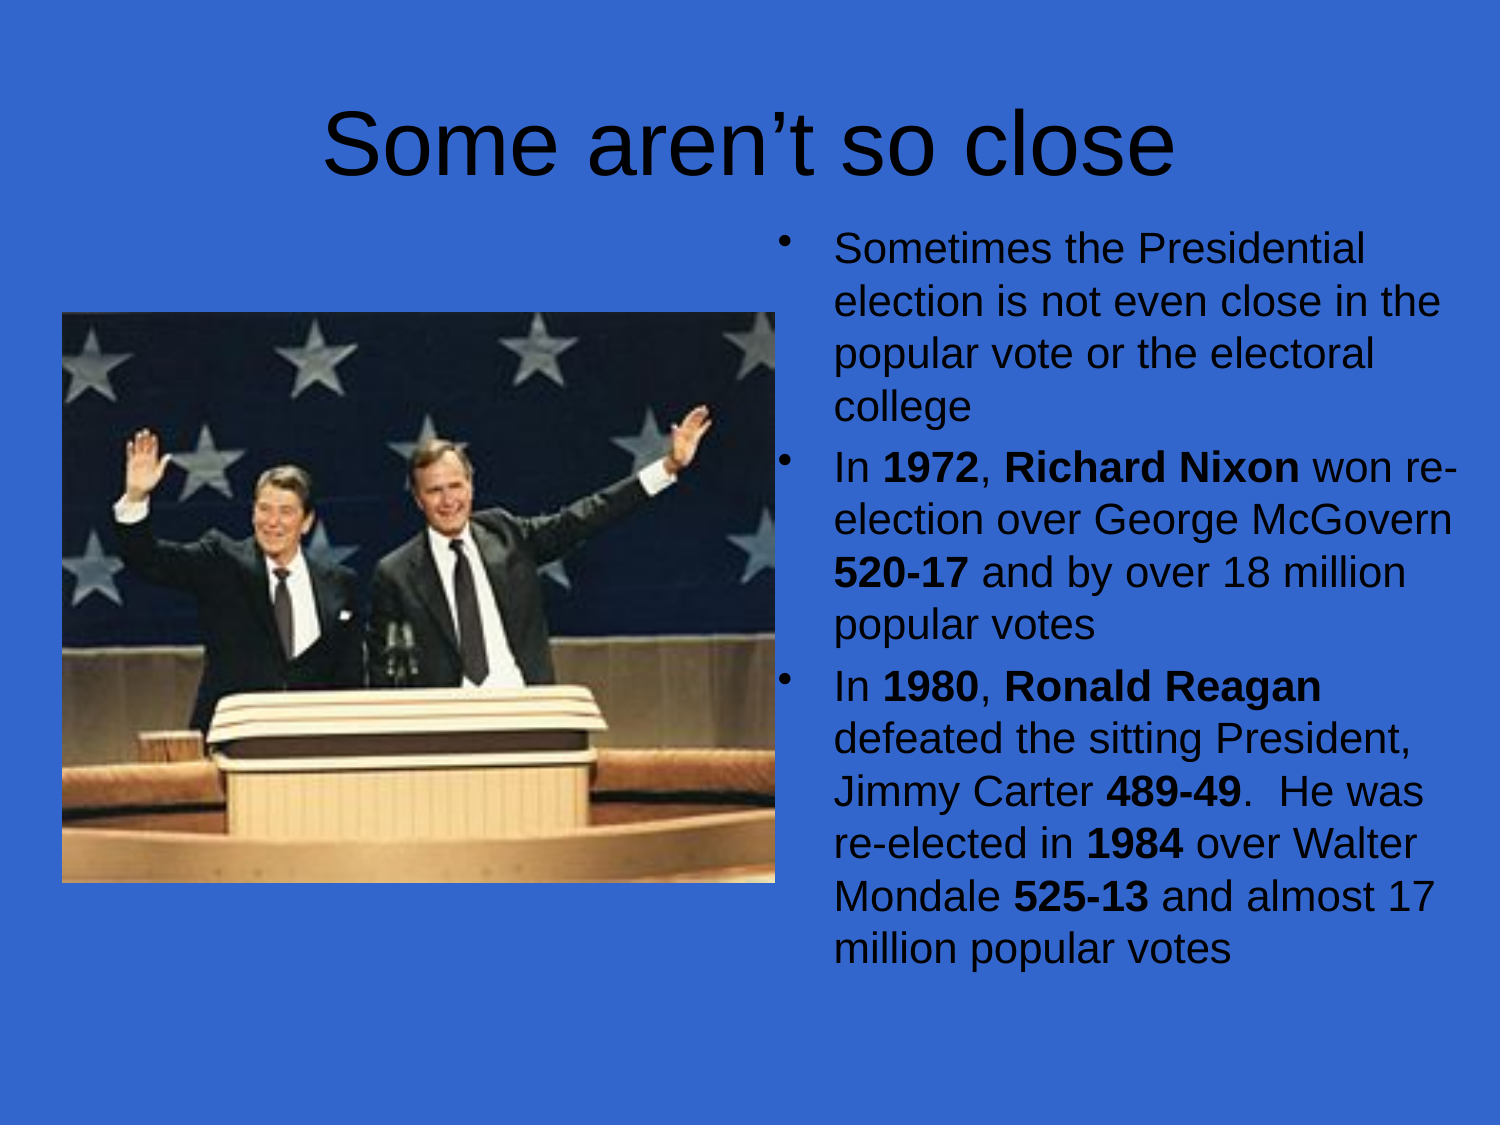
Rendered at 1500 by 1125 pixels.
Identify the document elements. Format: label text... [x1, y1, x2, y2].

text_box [62, 312, 776, 883]
list Sometimes the Presidential election is not even close in the popular vote or the electoral college In 1972, Richard Nixon won re-election over George McGovern 520-17 and by over 18 million popular votes In 1980, Ronald Reagan defeated the sitting President, Jimmy Carter 489-49. He was re-elected in 1984 over Walter Mondale 525-13 and almost 17 million popular votes [762, 212, 1500, 1125]
title Some aren’t so close [75, 45, 1425, 233]
